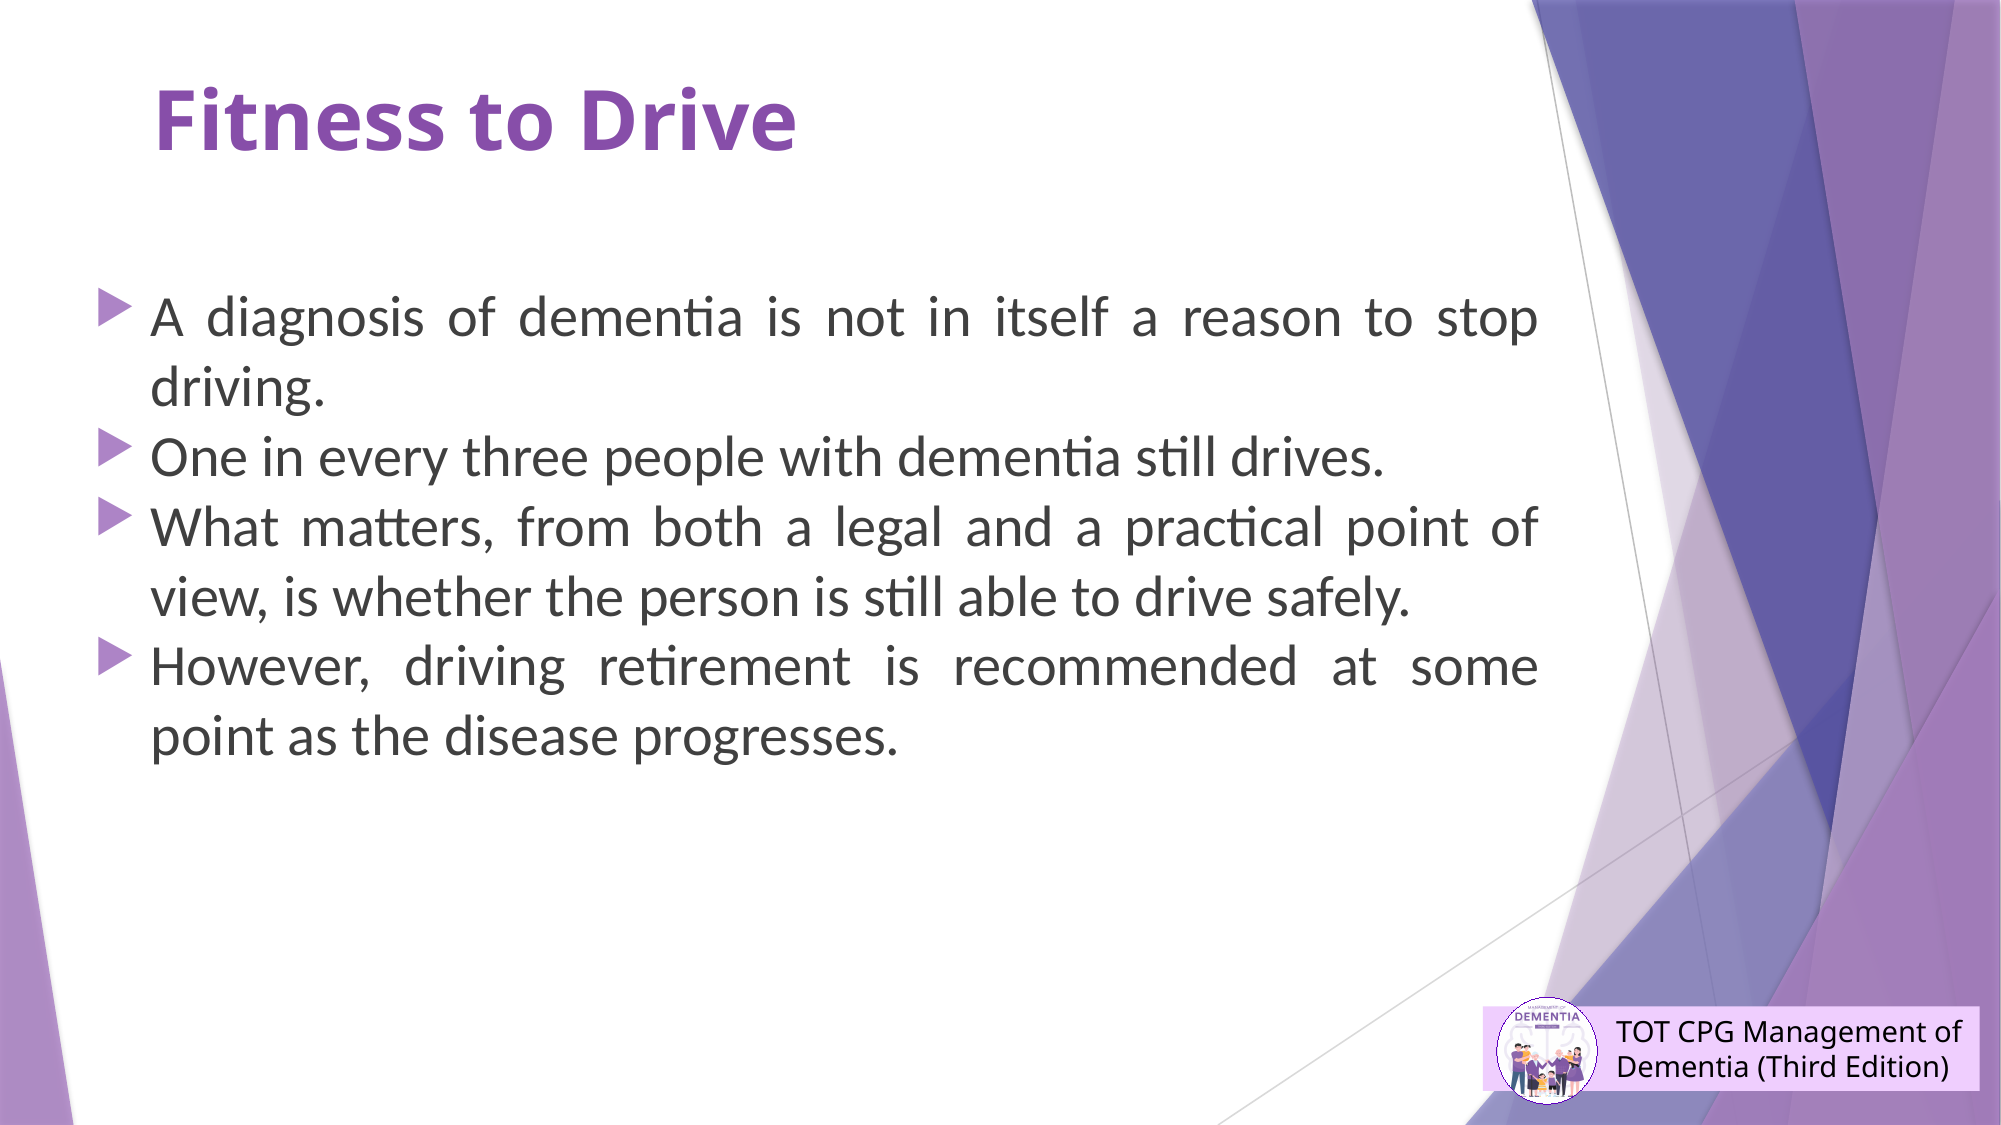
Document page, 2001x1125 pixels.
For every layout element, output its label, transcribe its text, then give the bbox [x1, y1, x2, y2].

list A diagnosis of dementia is not in itself a reason to stop driving. One in every three people with dementia still drives. What matters, from both a legal and a practical point of view, is whether the person is still able to drive safely. However, driving retirement is recommended at some point as the disease progresses. [79, 270, 1556, 895]
title Fitness to Drive [137, 59, 1863, 185]
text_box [1482, 996, 1981, 1105]
